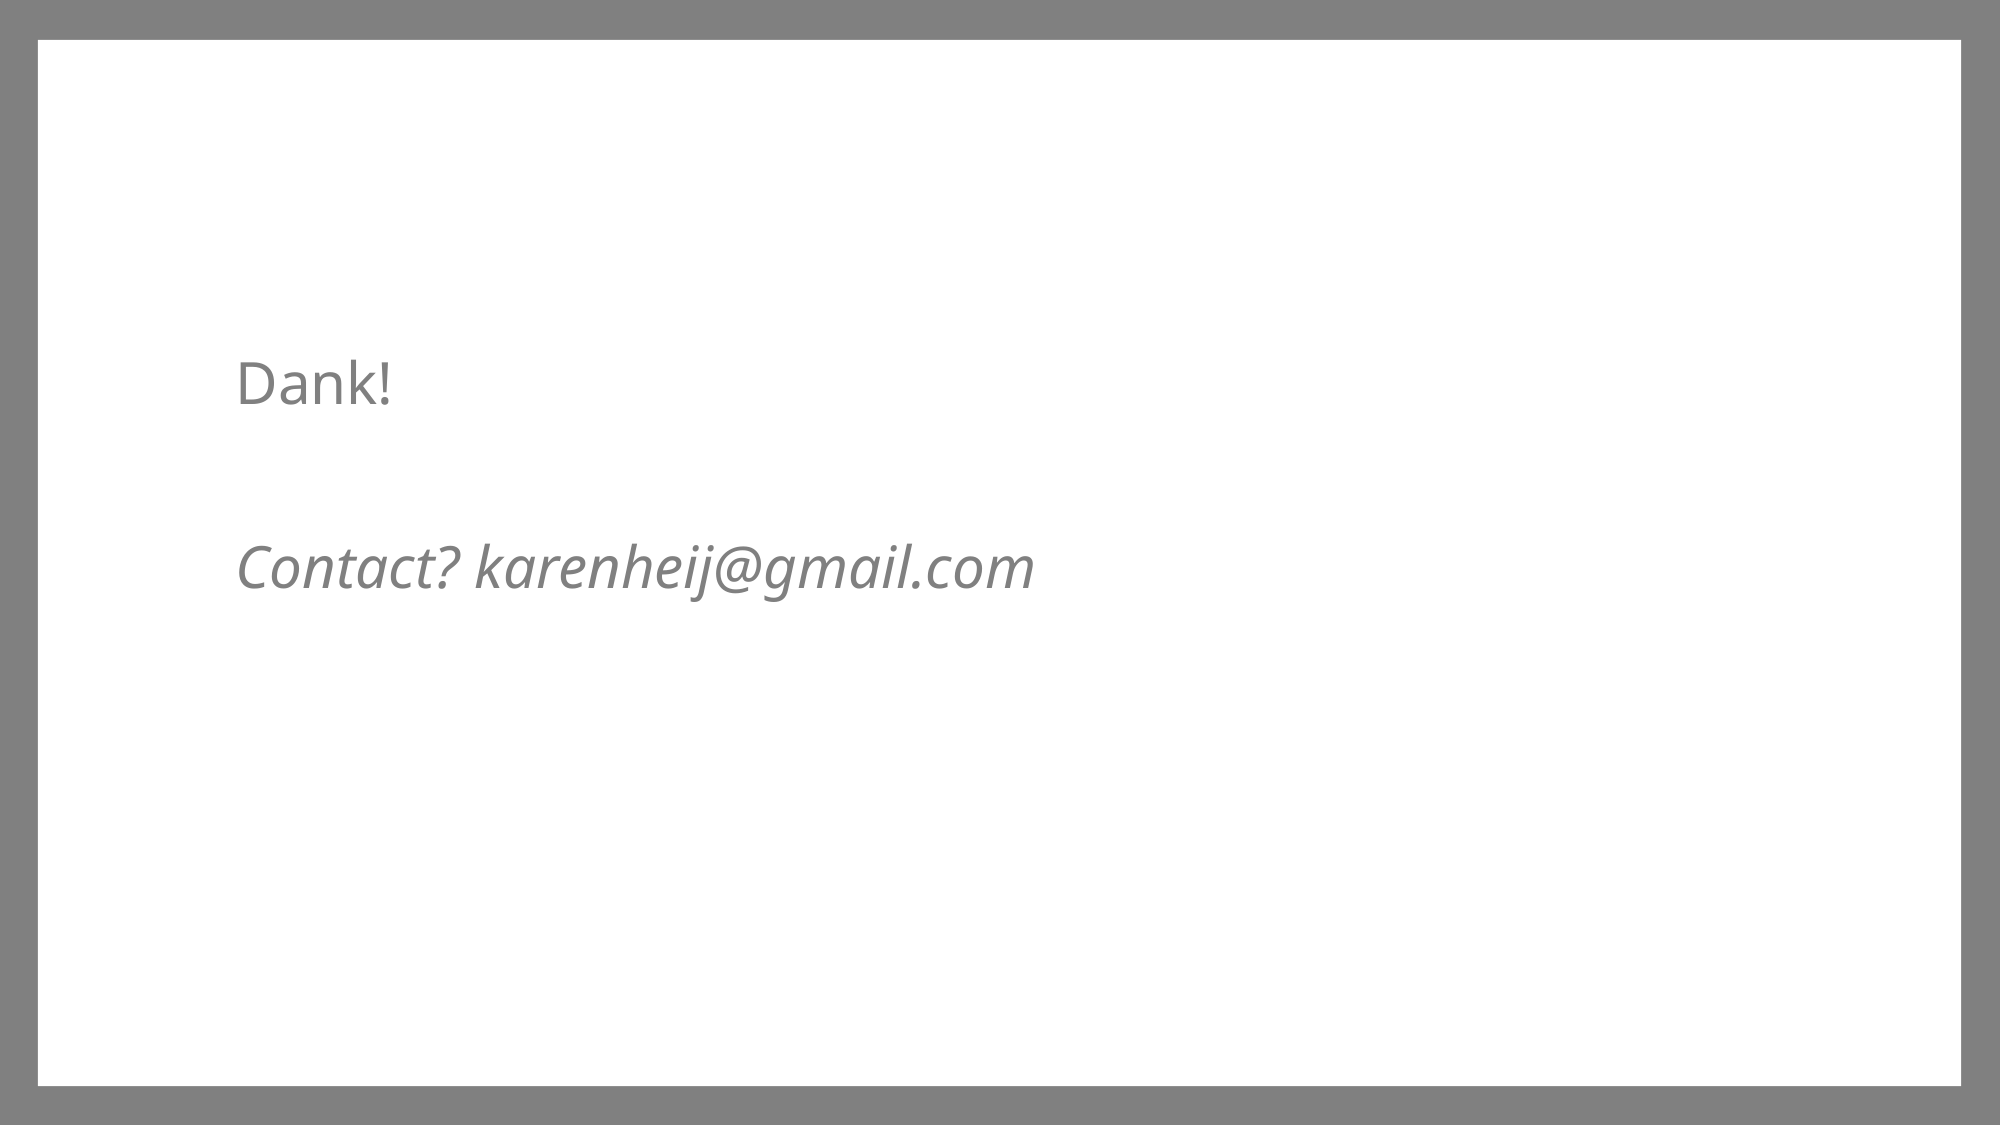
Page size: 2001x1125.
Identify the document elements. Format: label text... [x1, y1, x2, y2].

list Dank! Contact? karenheij@gmail.com [213, 262, 1833, 915]
